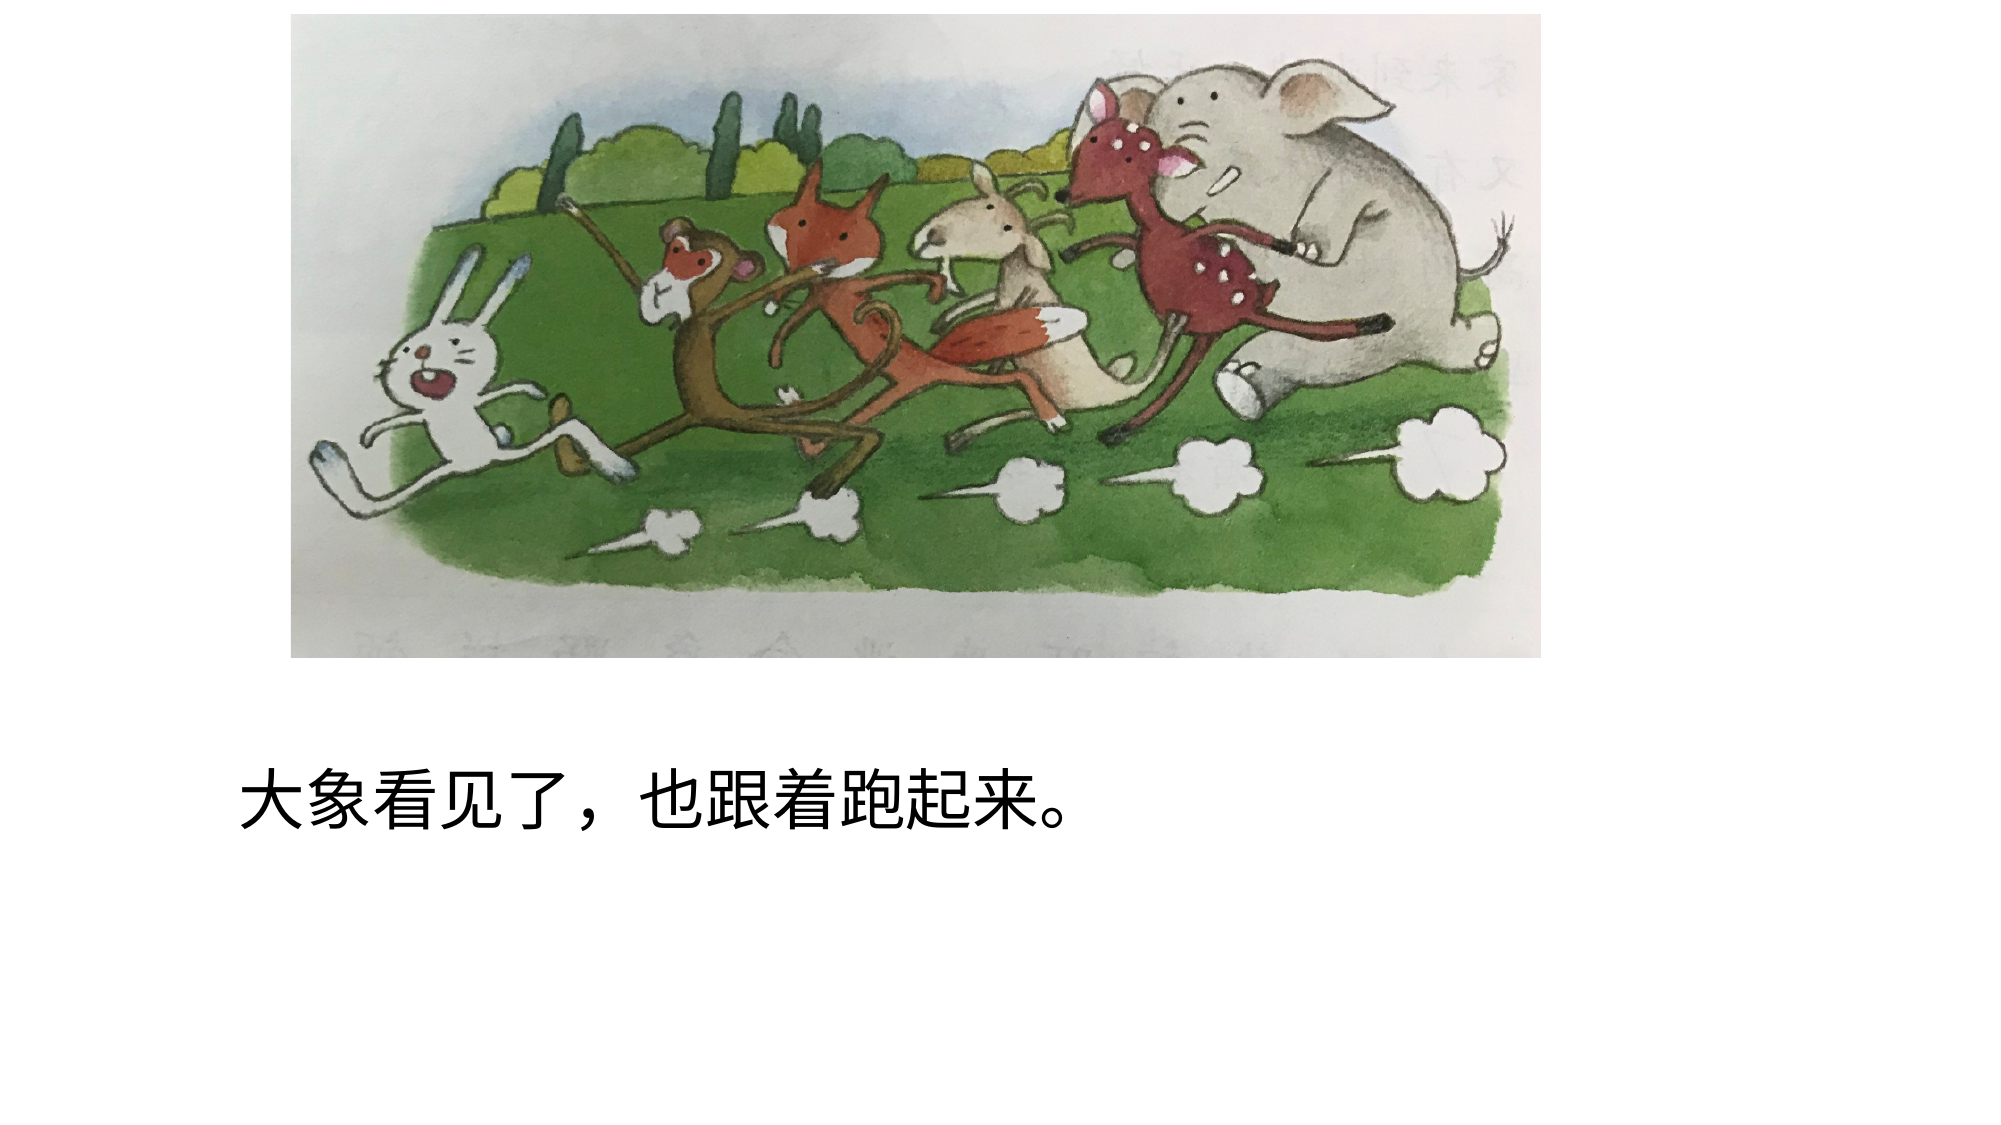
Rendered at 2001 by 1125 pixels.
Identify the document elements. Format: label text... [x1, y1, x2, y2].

text_box 大象看见了，也跟着跑起来。 [19, 688, 1858, 846]
picture [290, 14, 1541, 658]
